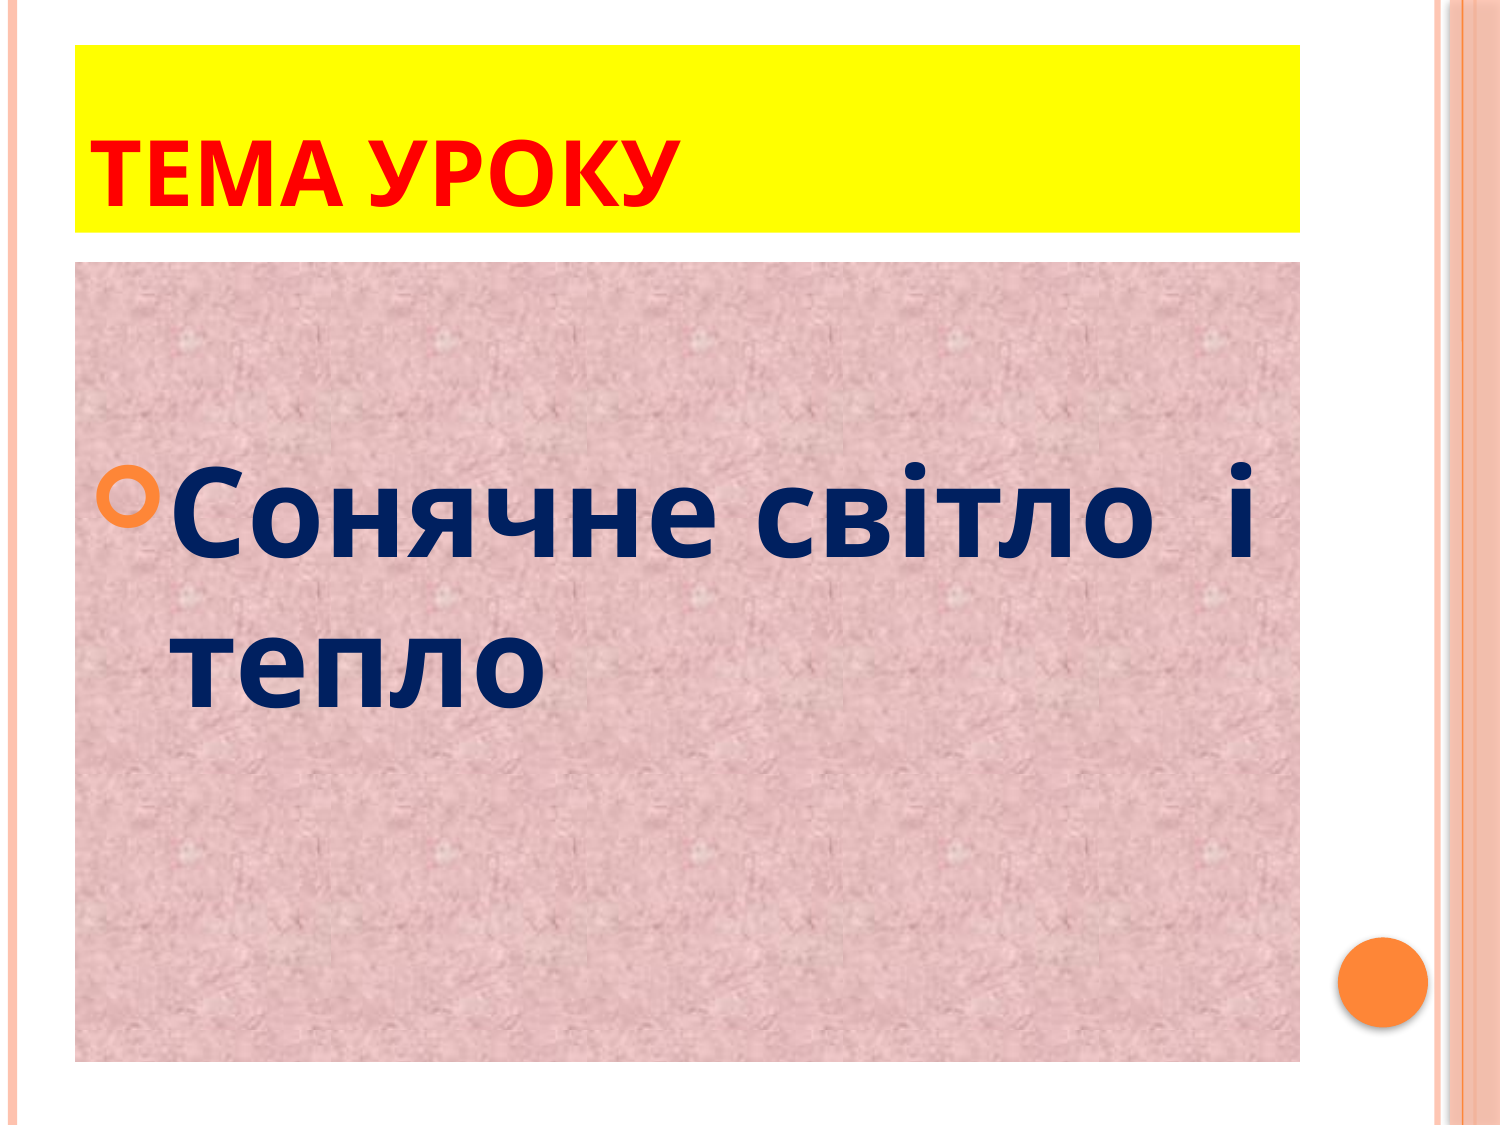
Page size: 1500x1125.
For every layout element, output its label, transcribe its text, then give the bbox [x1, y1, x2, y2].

list Сонячне світло і тепло [75, 262, 1300, 1062]
title Тема уроку [75, 45, 1300, 233]
